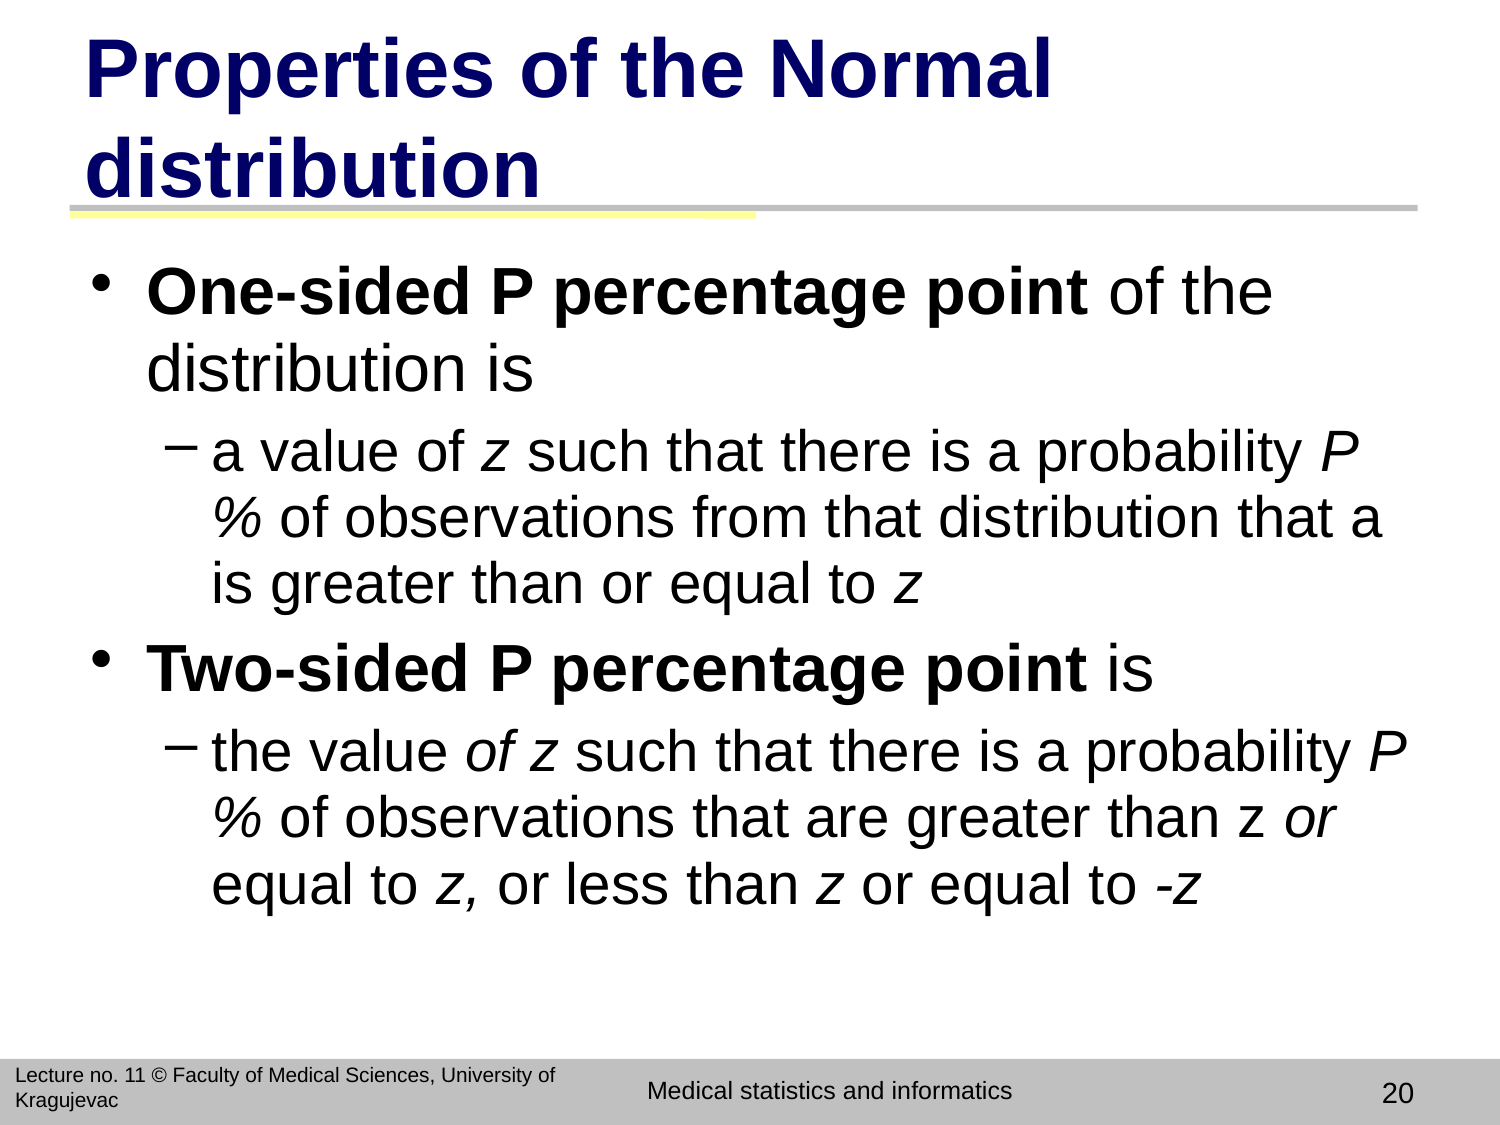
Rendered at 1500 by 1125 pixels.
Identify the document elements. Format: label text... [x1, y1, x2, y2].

slide_number Lecture no. 11 © Faculty of Medical Sciences, University of Kragujevac [0, 1053, 612, 1108]
title Properties of the Normal distribution [69, 19, 1426, 208]
slide_number 20 [1163, 1066, 1430, 1125]
footer Medical statistics and informatics [512, 1066, 1149, 1125]
list One-sided P percentage point of the distribution is a value of z such that there is a probability P% of observations from that distribution that a is greater than or equal to z Two-sided P percentage point is the value of z such that there is a probability P% of observations that are greater than z or equal to z, or less than z or equal to -z [74, 246, 1426, 1023]
